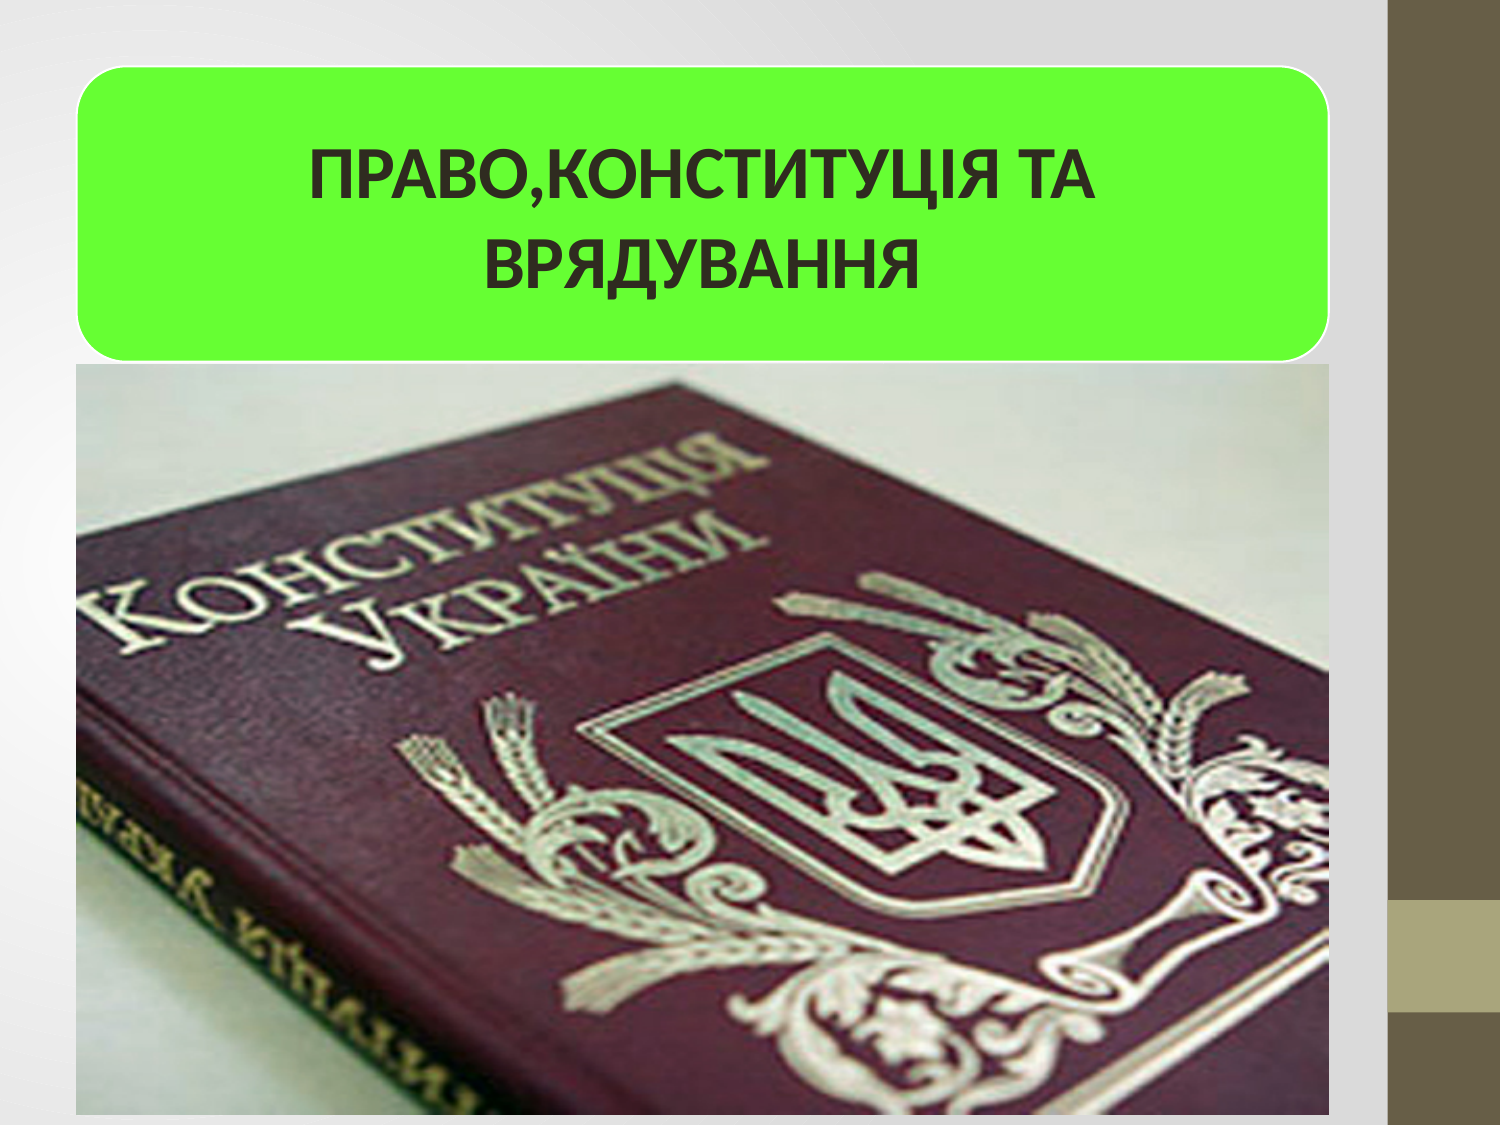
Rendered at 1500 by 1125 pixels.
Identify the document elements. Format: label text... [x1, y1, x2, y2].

text_box ПРАВО,КОНСТИТУЦІЯ ТА ВРЯДУВАННЯ [75, 65, 1330, 357]
picture [76, 364, 1330, 1116]
